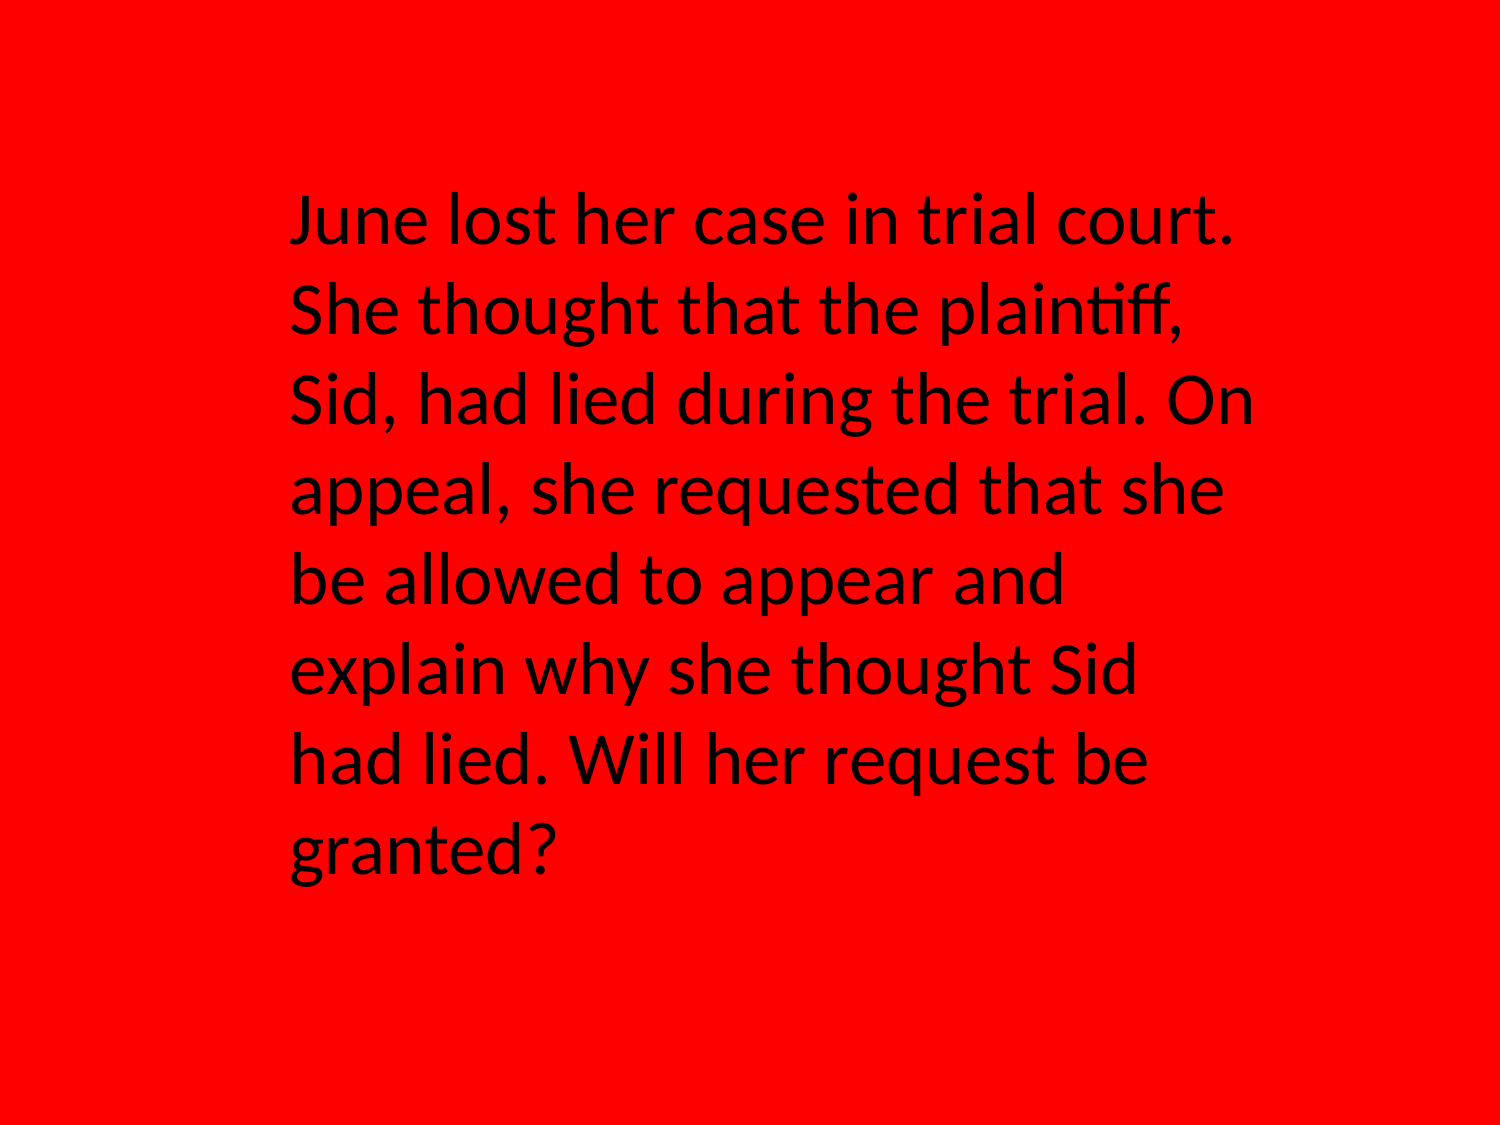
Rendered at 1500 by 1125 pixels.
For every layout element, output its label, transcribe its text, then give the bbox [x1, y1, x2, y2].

text_box June lost her case in trial court. She thought that the plaintiff, Sid, had lied during the trial. On appeal, she requested that she be allowed to appear and explain why she thought Sid had lied. Will her request be granted? [275, 162, 1275, 898]
